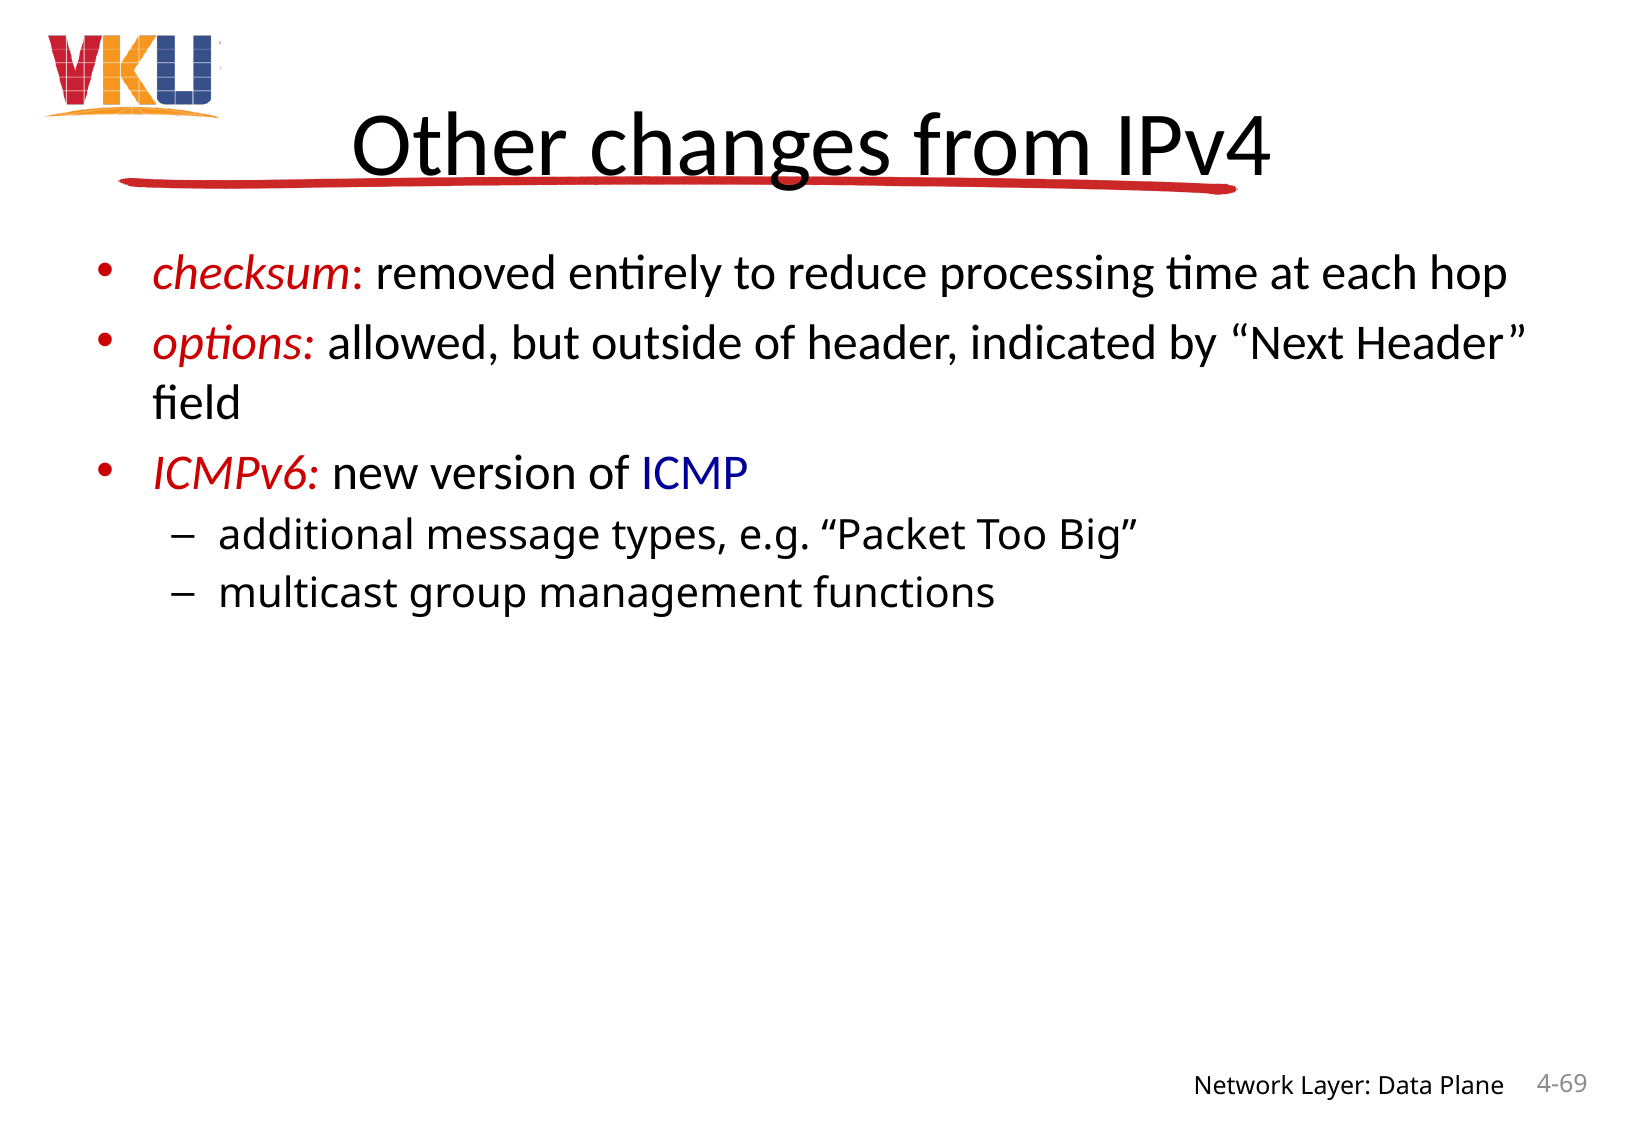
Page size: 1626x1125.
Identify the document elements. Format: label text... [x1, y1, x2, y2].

footer Network Layer: Data Plane [1132, 1062, 1502, 1102]
title Other changes from IPv4 [81, 45, 1544, 232]
picture [32, 21, 228, 129]
slide_number 4-69 [1502, 1062, 1603, 1107]
list checksum: removed entirely to reduce processing time at each hop options: allowed, but outside of header, indicated by “Next Header” field ICMPv6: new version of ICMP additional message types, e.g. “Packet Too Big” multicast group management functions [81, 232, 1544, 1038]
picture [112, 170, 1251, 200]
